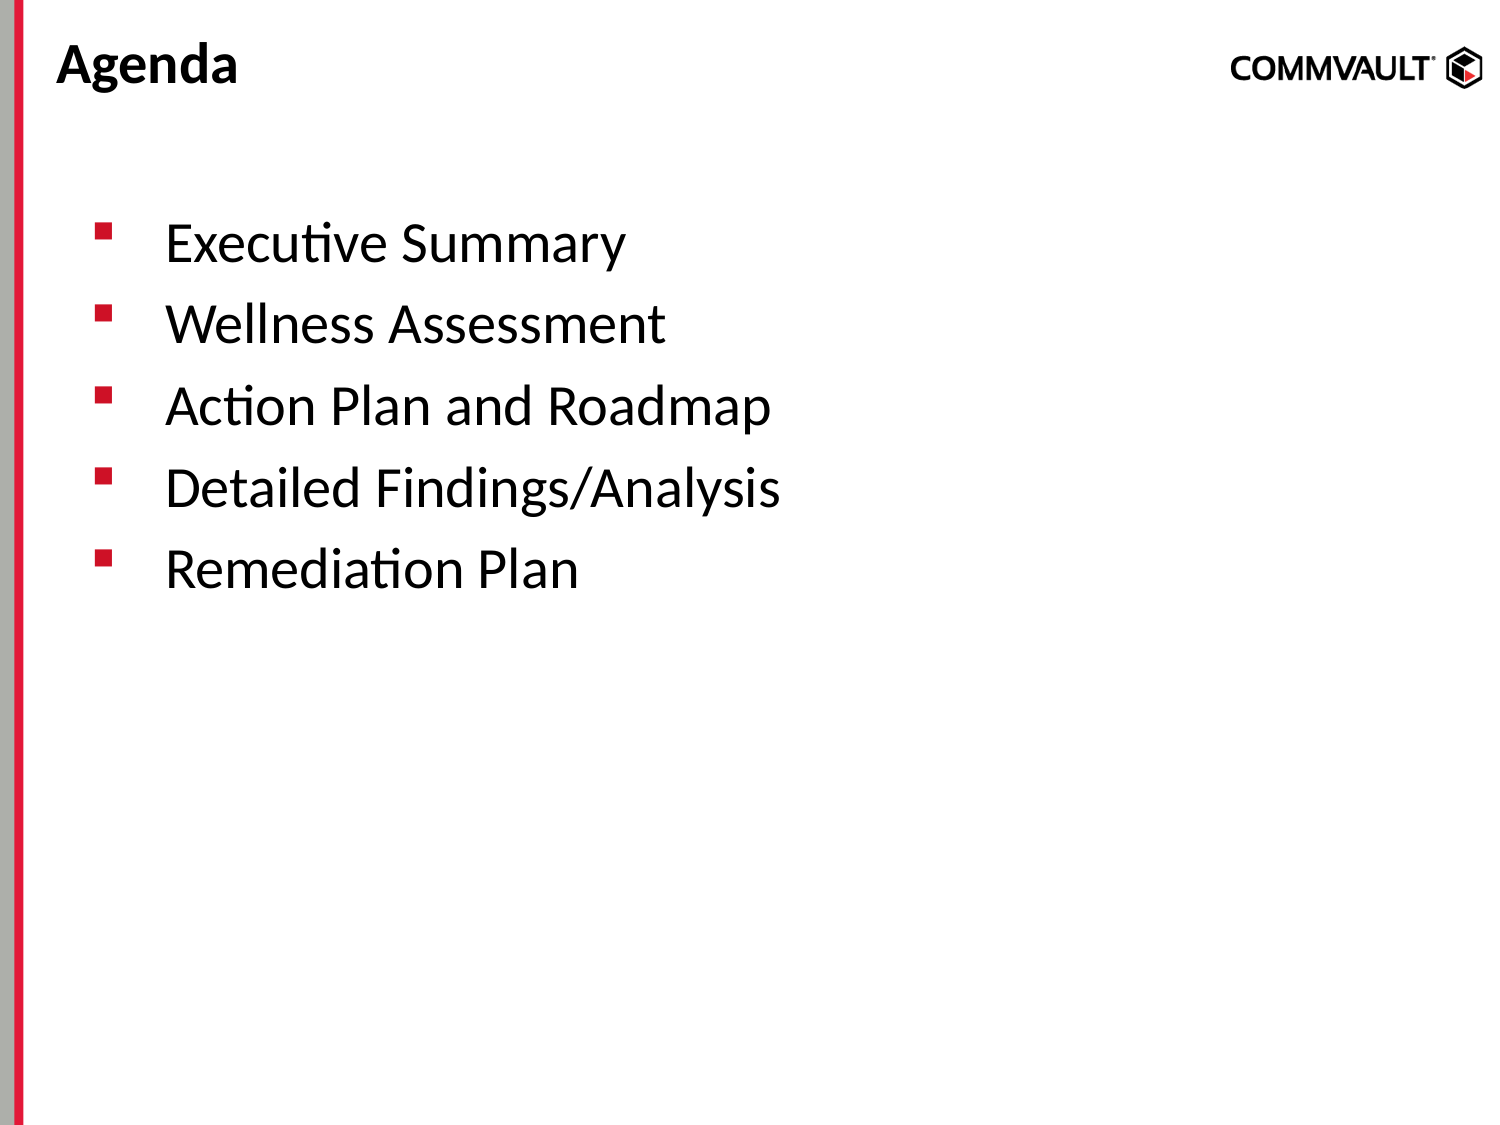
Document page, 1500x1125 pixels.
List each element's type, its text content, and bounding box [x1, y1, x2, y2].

list Executive Summary Wellness Assessment Action Plan and Roadmap Detailed Findings/Analysis Remediation Plan [74, 196, 1418, 1048]
title Agenda [41, 30, 1232, 91]
picture [1232, 46, 1483, 89]
